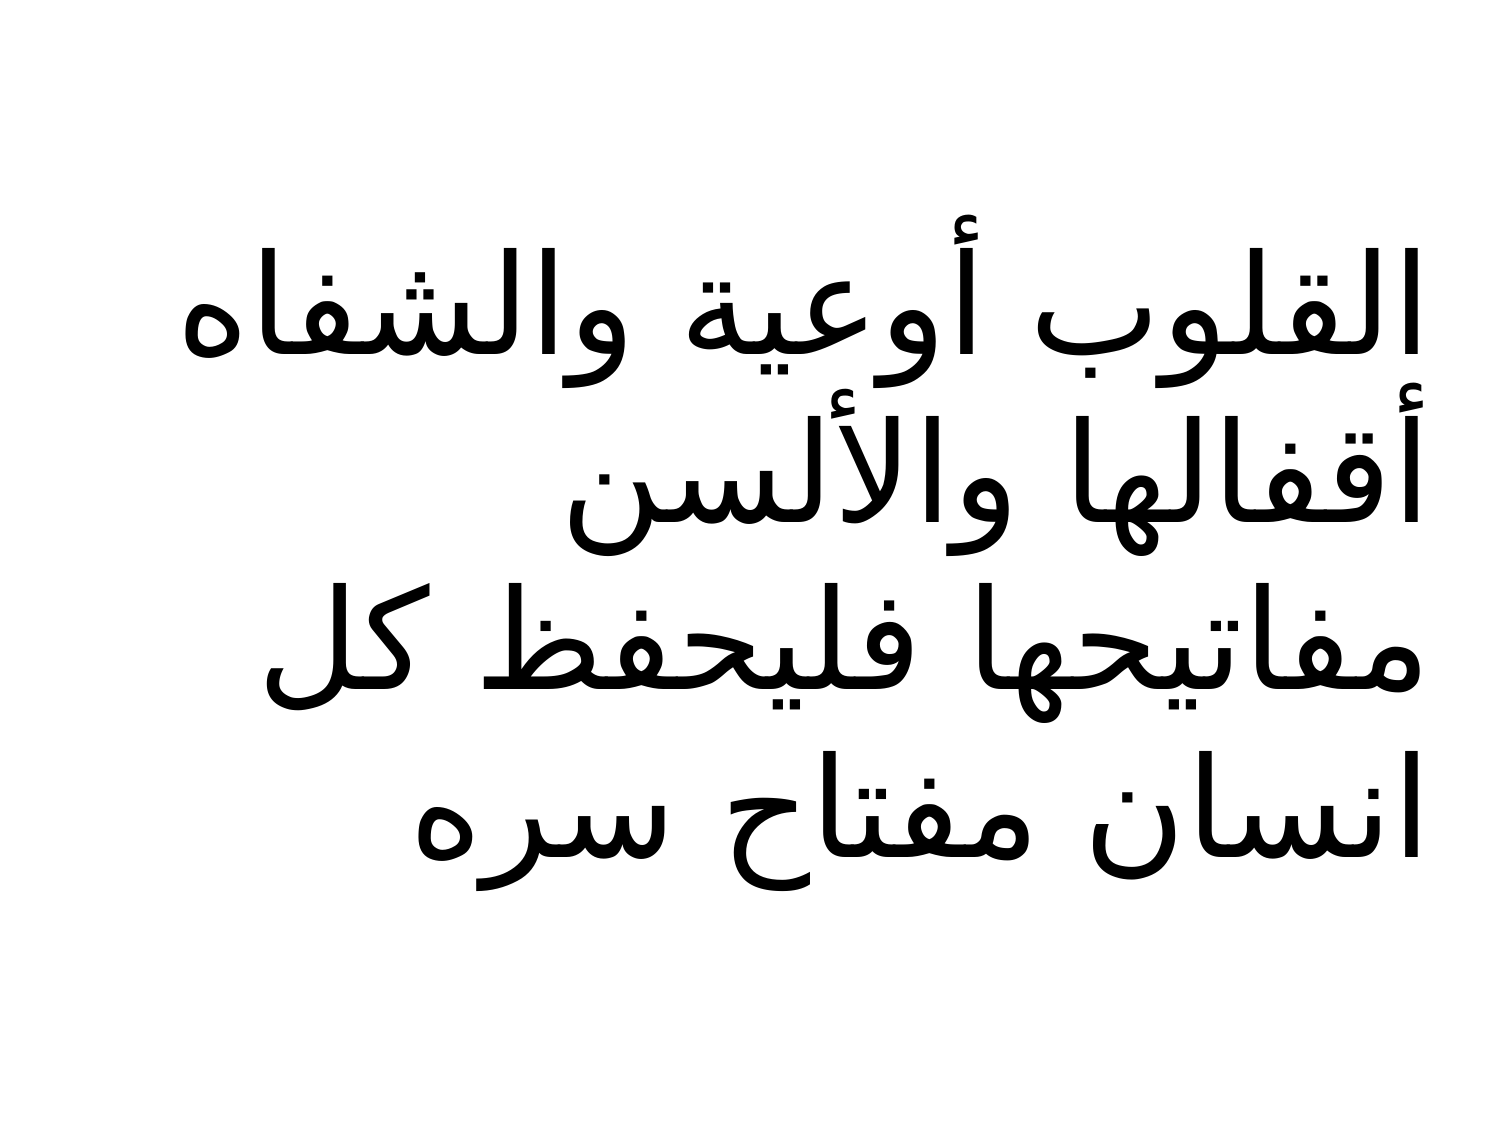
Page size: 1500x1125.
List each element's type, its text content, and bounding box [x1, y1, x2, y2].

list القلوب أوعية والشفاه أقفالها والألسن مفاتيحها فليحفظ كل انسان مفتاح سره [75, 208, 1447, 1005]
